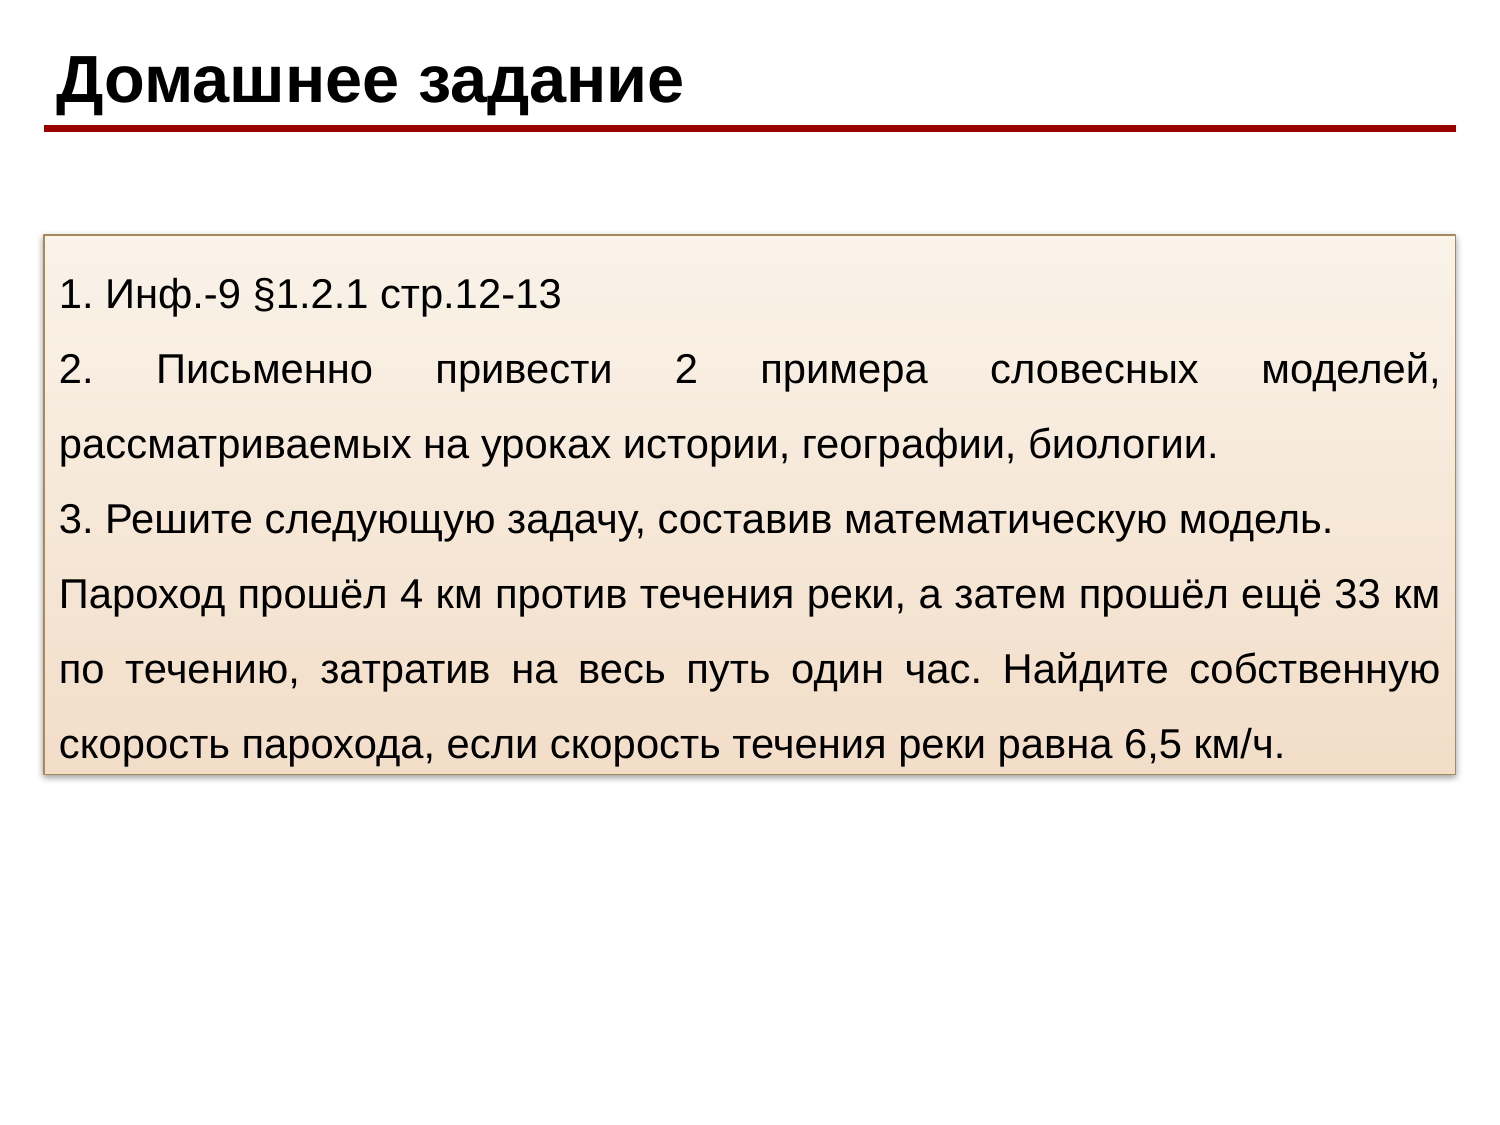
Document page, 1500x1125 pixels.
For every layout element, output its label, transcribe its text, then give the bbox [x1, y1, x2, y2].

text_box Инф.-9 §1.2.1 стр.12-13 Письменно привести 2 примера словесных моделей, рассматриваемых на уроках истории, географии, биологии. Решите следующую задачу, составив математическую модель. Пароход прошёл 4 км против течения реки, а затем прошёл ещё 33 км по течению, затратив на весь путь один час. Найдите собственную скорость парохода, если скорость течения реки равна 6,5 км/ч. [43, 234, 1456, 775]
text_box Домашнее задание [41, 28, 1424, 124]
